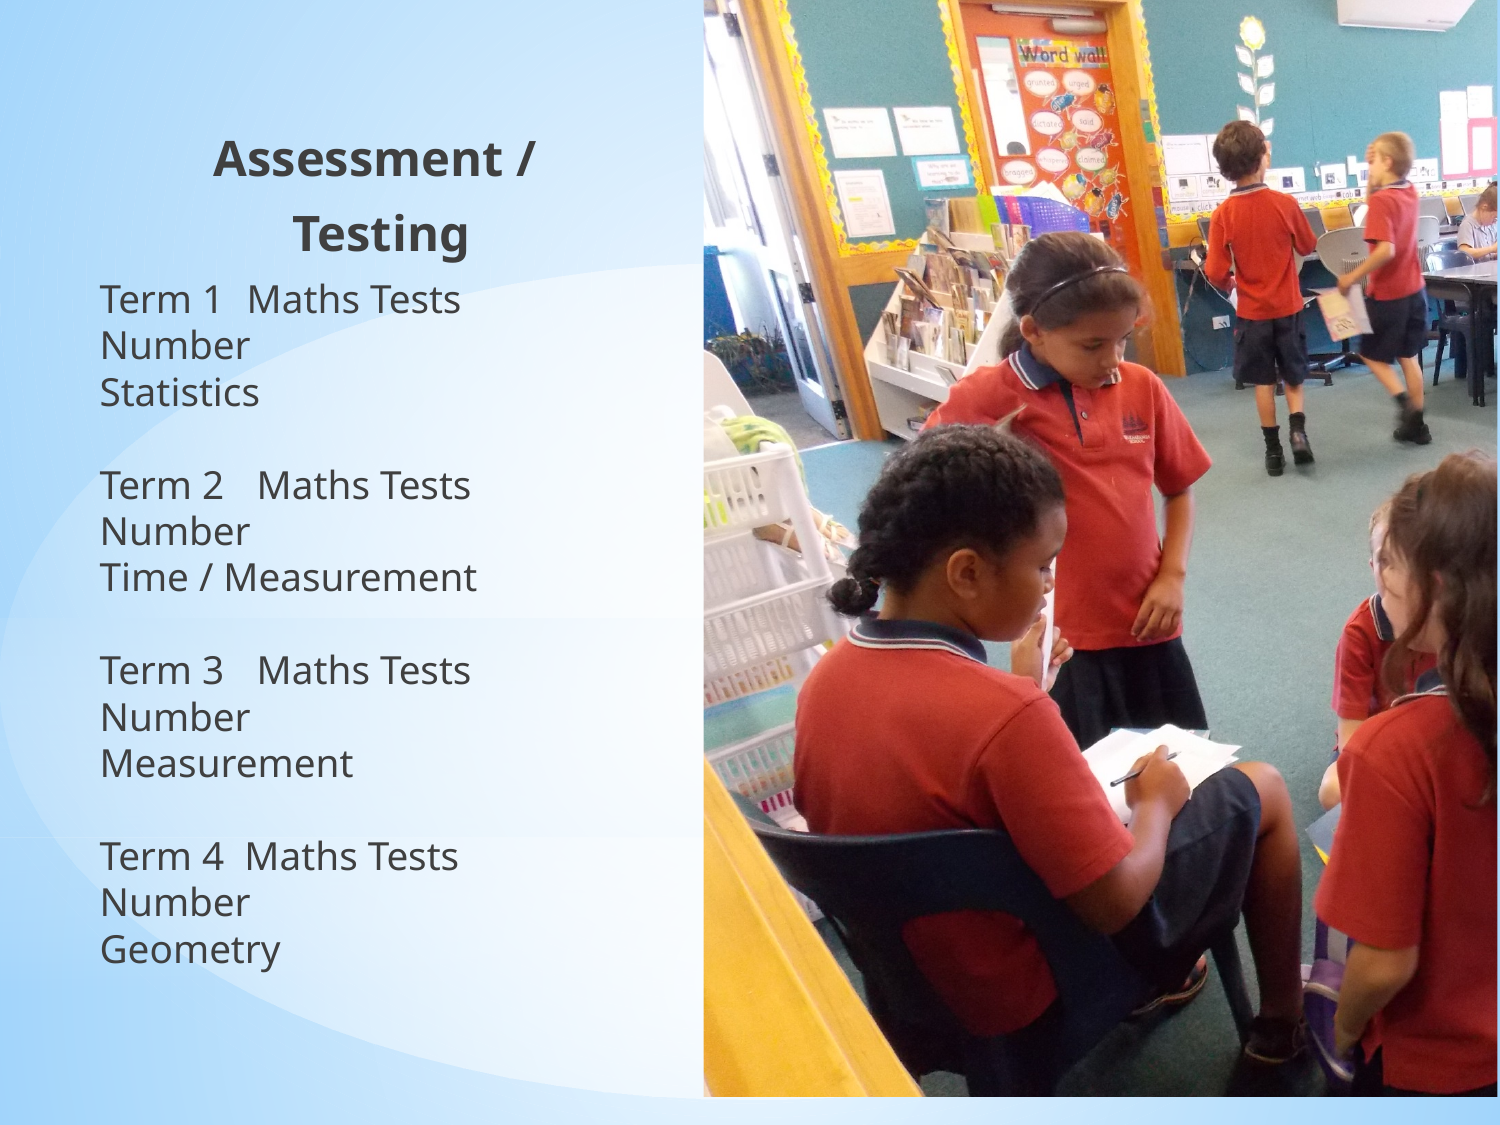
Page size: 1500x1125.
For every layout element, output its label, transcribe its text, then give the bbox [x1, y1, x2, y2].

list Assessment / Testing Term 1 Maths Tests Number Statistics Term 2 Maths Tests Number Time / Measurement Term 3 Maths Tests Number Measurement Term 4 Maths Tests Number Geometry [76, 120, 680, 1047]
picture [703, 0, 1498, 1098]
